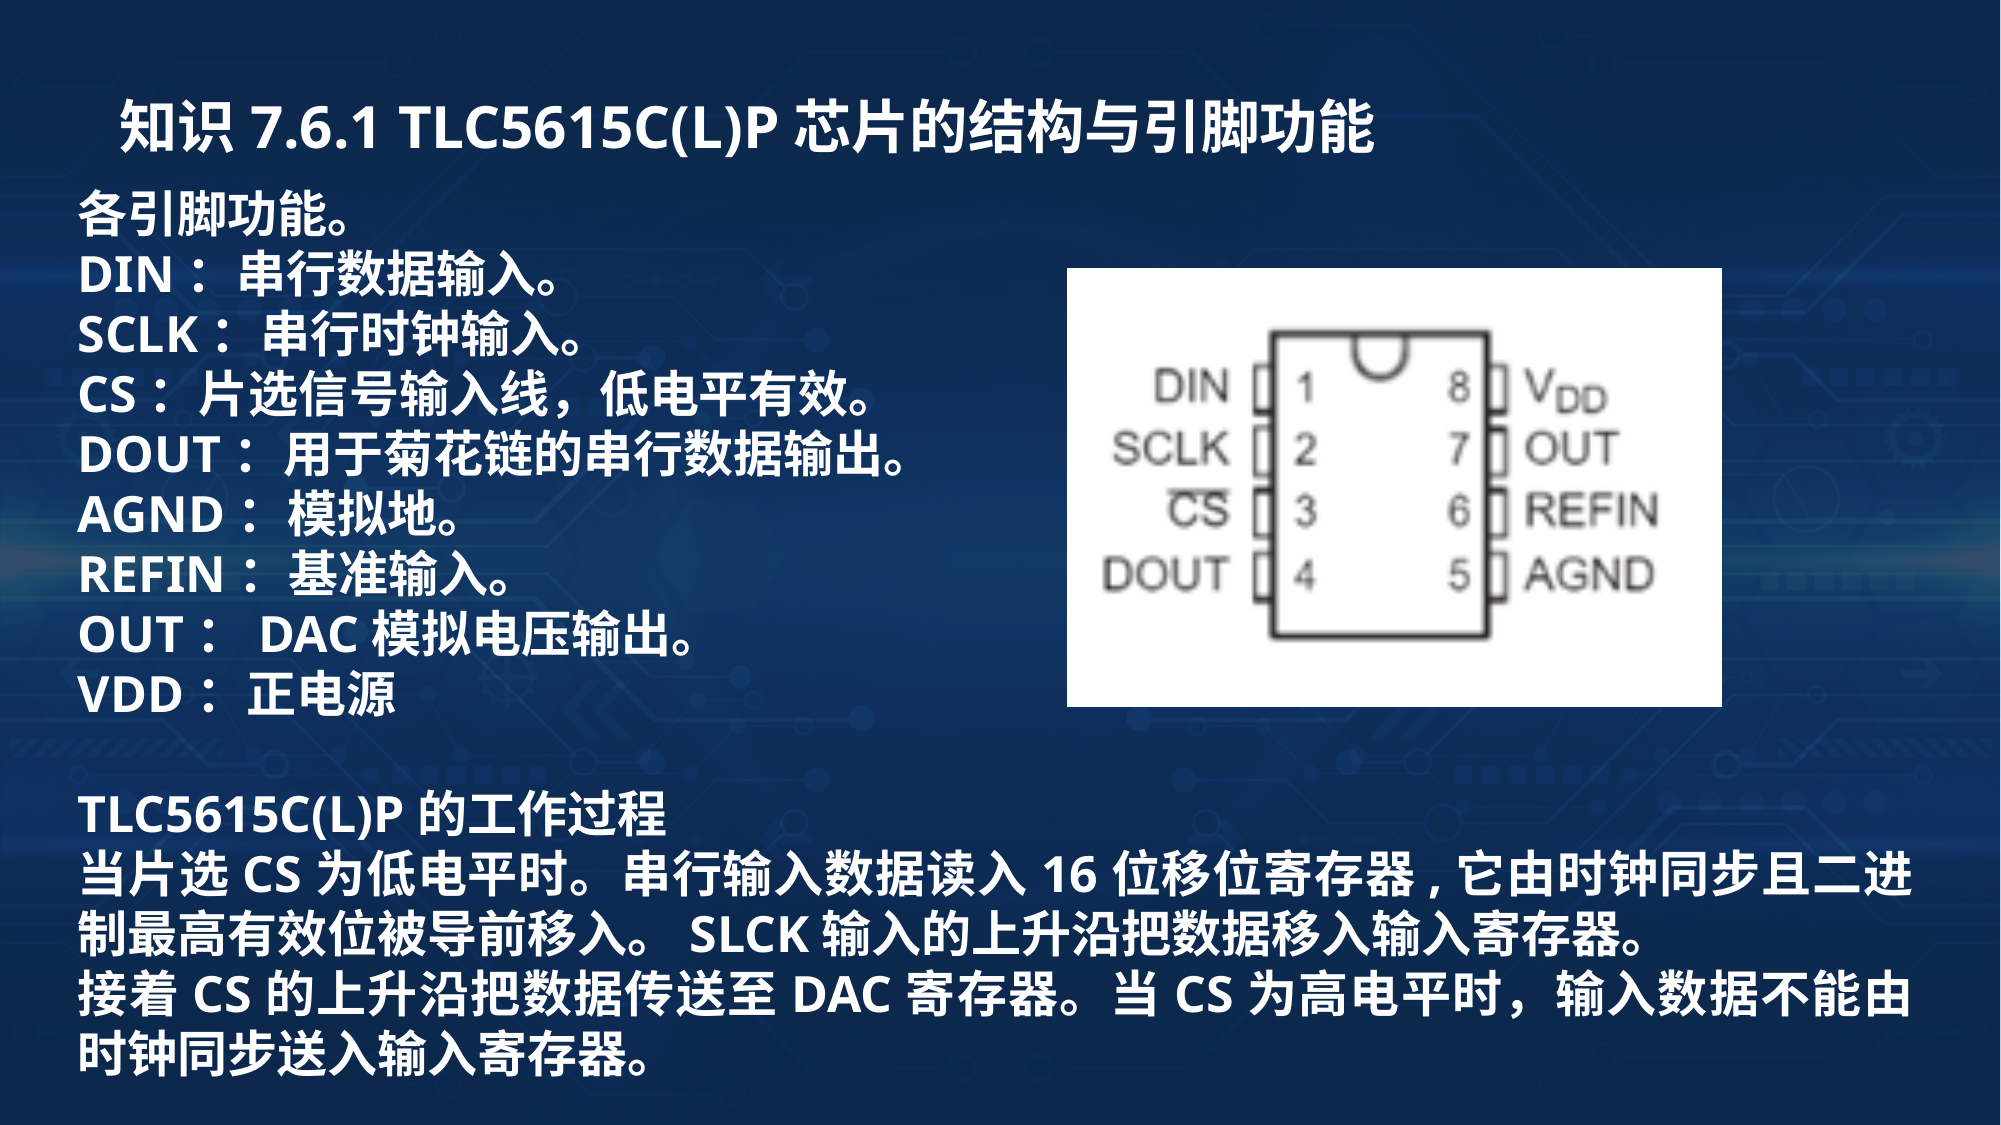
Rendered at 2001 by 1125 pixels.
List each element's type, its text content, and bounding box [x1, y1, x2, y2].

picture [1066, 268, 1723, 707]
text_box 各引脚功能。 DIN：串行数据输入。 SCLK：串行时钟输入。 CS：片选信号输入线，低电平有效。 DOUT：用于菊花链的串行数据输出。 AGND：模拟地。 REFIN：基准输入。 OUT：DAC模拟电压输出。 VDD：正电源 TLC5615C(L)P的工作过程 当片选CS为低电平时。串行输入数据读入16位移位寄存器,它由时钟同步且二进制最高有效位被导前移入。SLCK输入的上升沿把数据移入输入寄存器。 接着CS的上升沿把数据传送至DAC寄存器。当CS为高电平时，输入数据不能由时钟同步送入输入寄存器。 [62, 174, 1928, 1090]
text_box 知识7.6.1 TLC5615C(L)P芯片的结构与引脚功能 [104, 83, 1774, 168]
